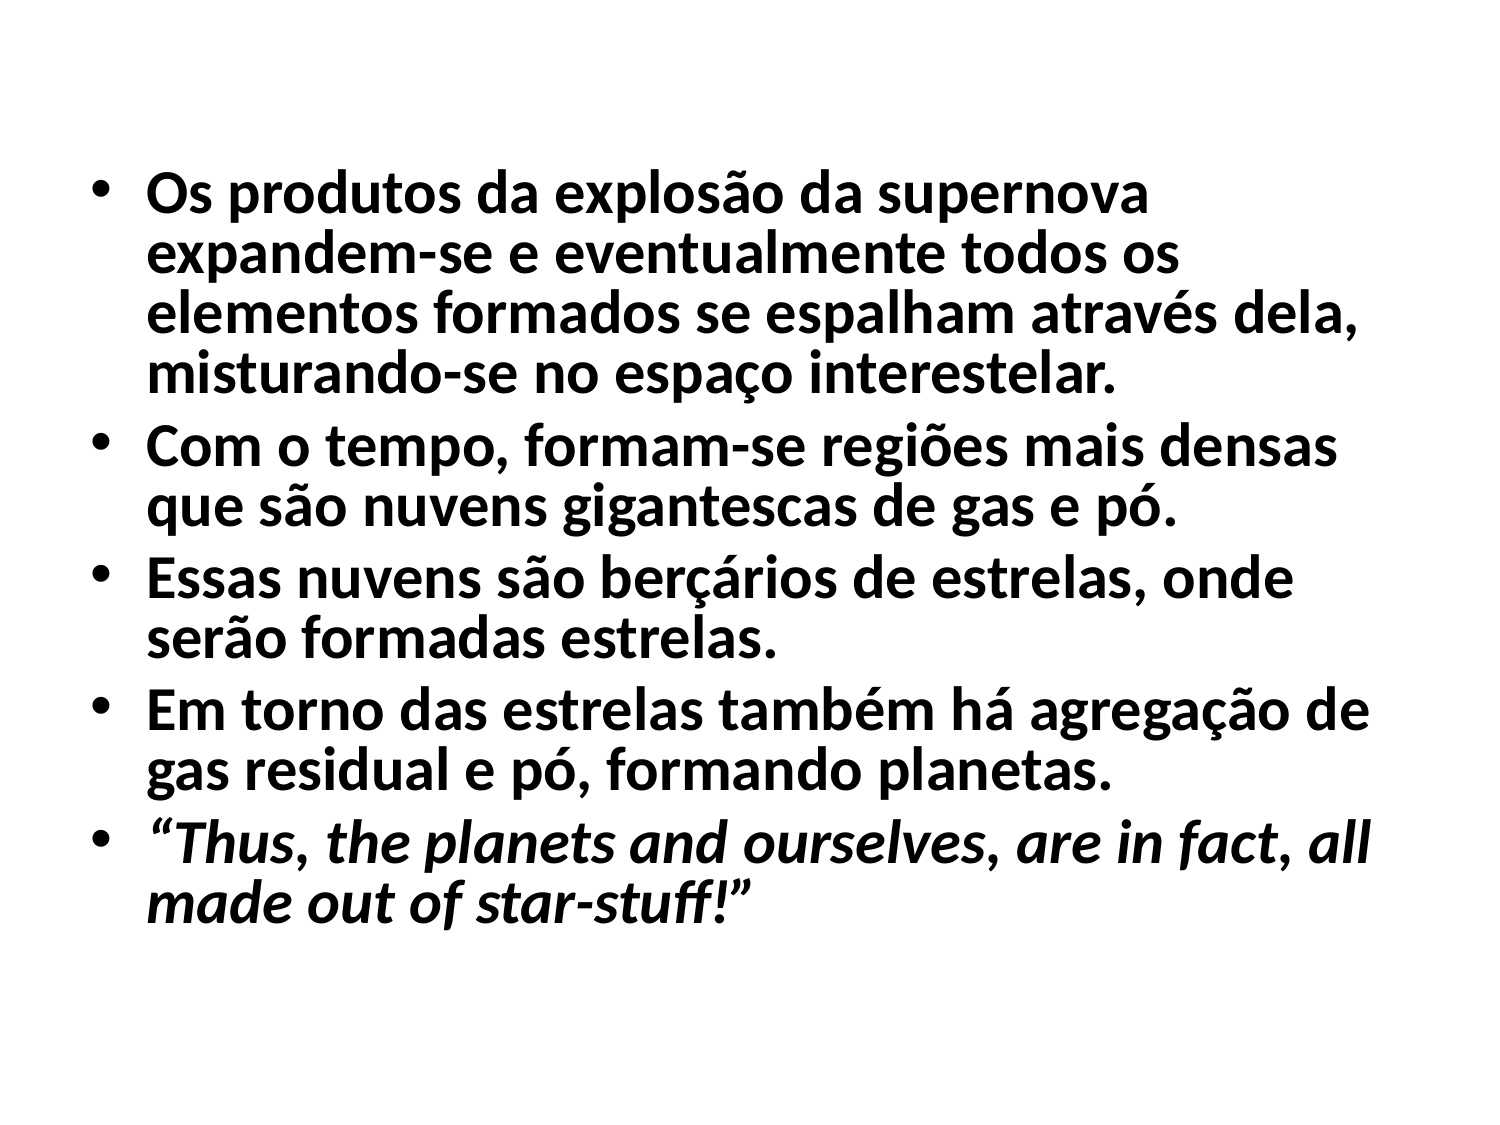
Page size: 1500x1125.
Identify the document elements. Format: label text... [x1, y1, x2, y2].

list Os produtos da explosão da supernova expandem-se e eventualmente todos os elementos formados se espalham através dela, misturando-se no espaço interestelar. Com o tempo, formam-se regiões mais densas que são nuvens gigantescas de gas e pó. Essas nuvens são berçários de estrelas, onde serão formadas estrelas. Em torno das estrelas também há agregação de gas residual e pó, formando planetas. “Thus, the planets and ourselves, are in fact, all made out of star-stuff!” [74, 158, 1426, 901]
